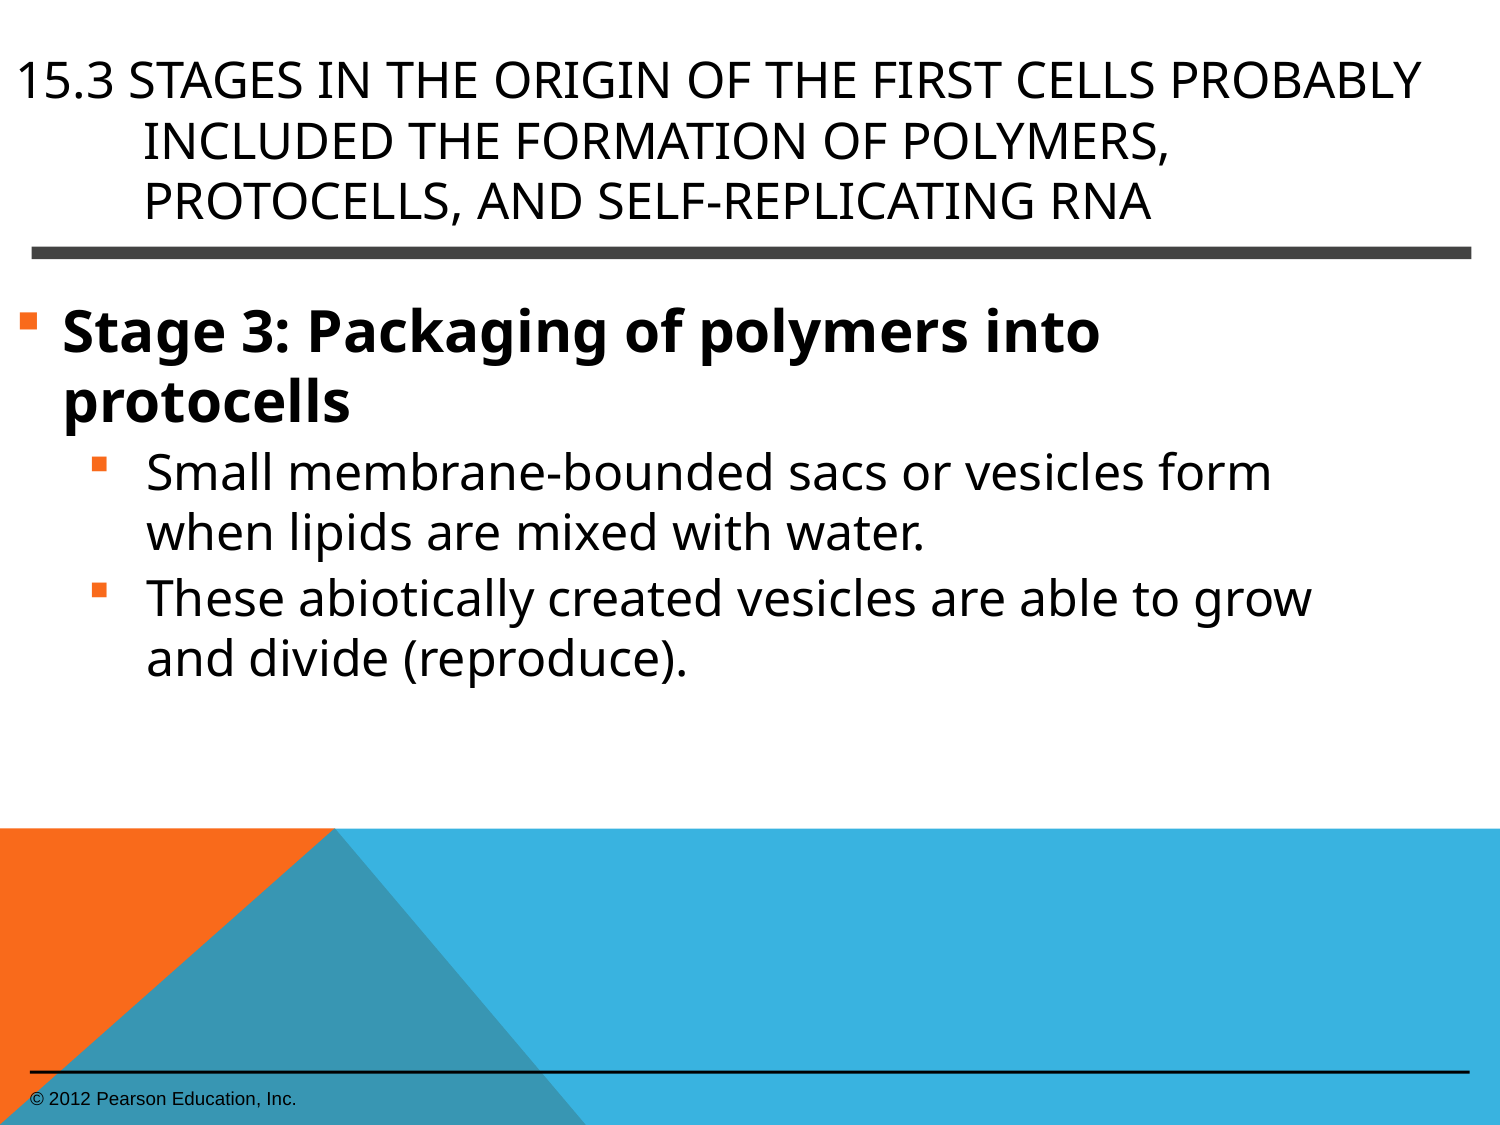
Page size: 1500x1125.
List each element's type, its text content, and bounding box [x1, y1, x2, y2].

text_box © 2012 Pearson Education, Inc. [29, 1086, 1470, 1110]
list Stage 3: Packaging of polymers into protocells Small membrane-bounded sacs or vesicles form when lipids are mixed with water. These abiotically created vesicles are able to grow and divide (reproduce). [0, 286, 1400, 1044]
title 15.3 Stages in the origin of the first cells probably included the formation of polymers, protocells, and self-replicating RNA [0, 24, 1440, 253]
